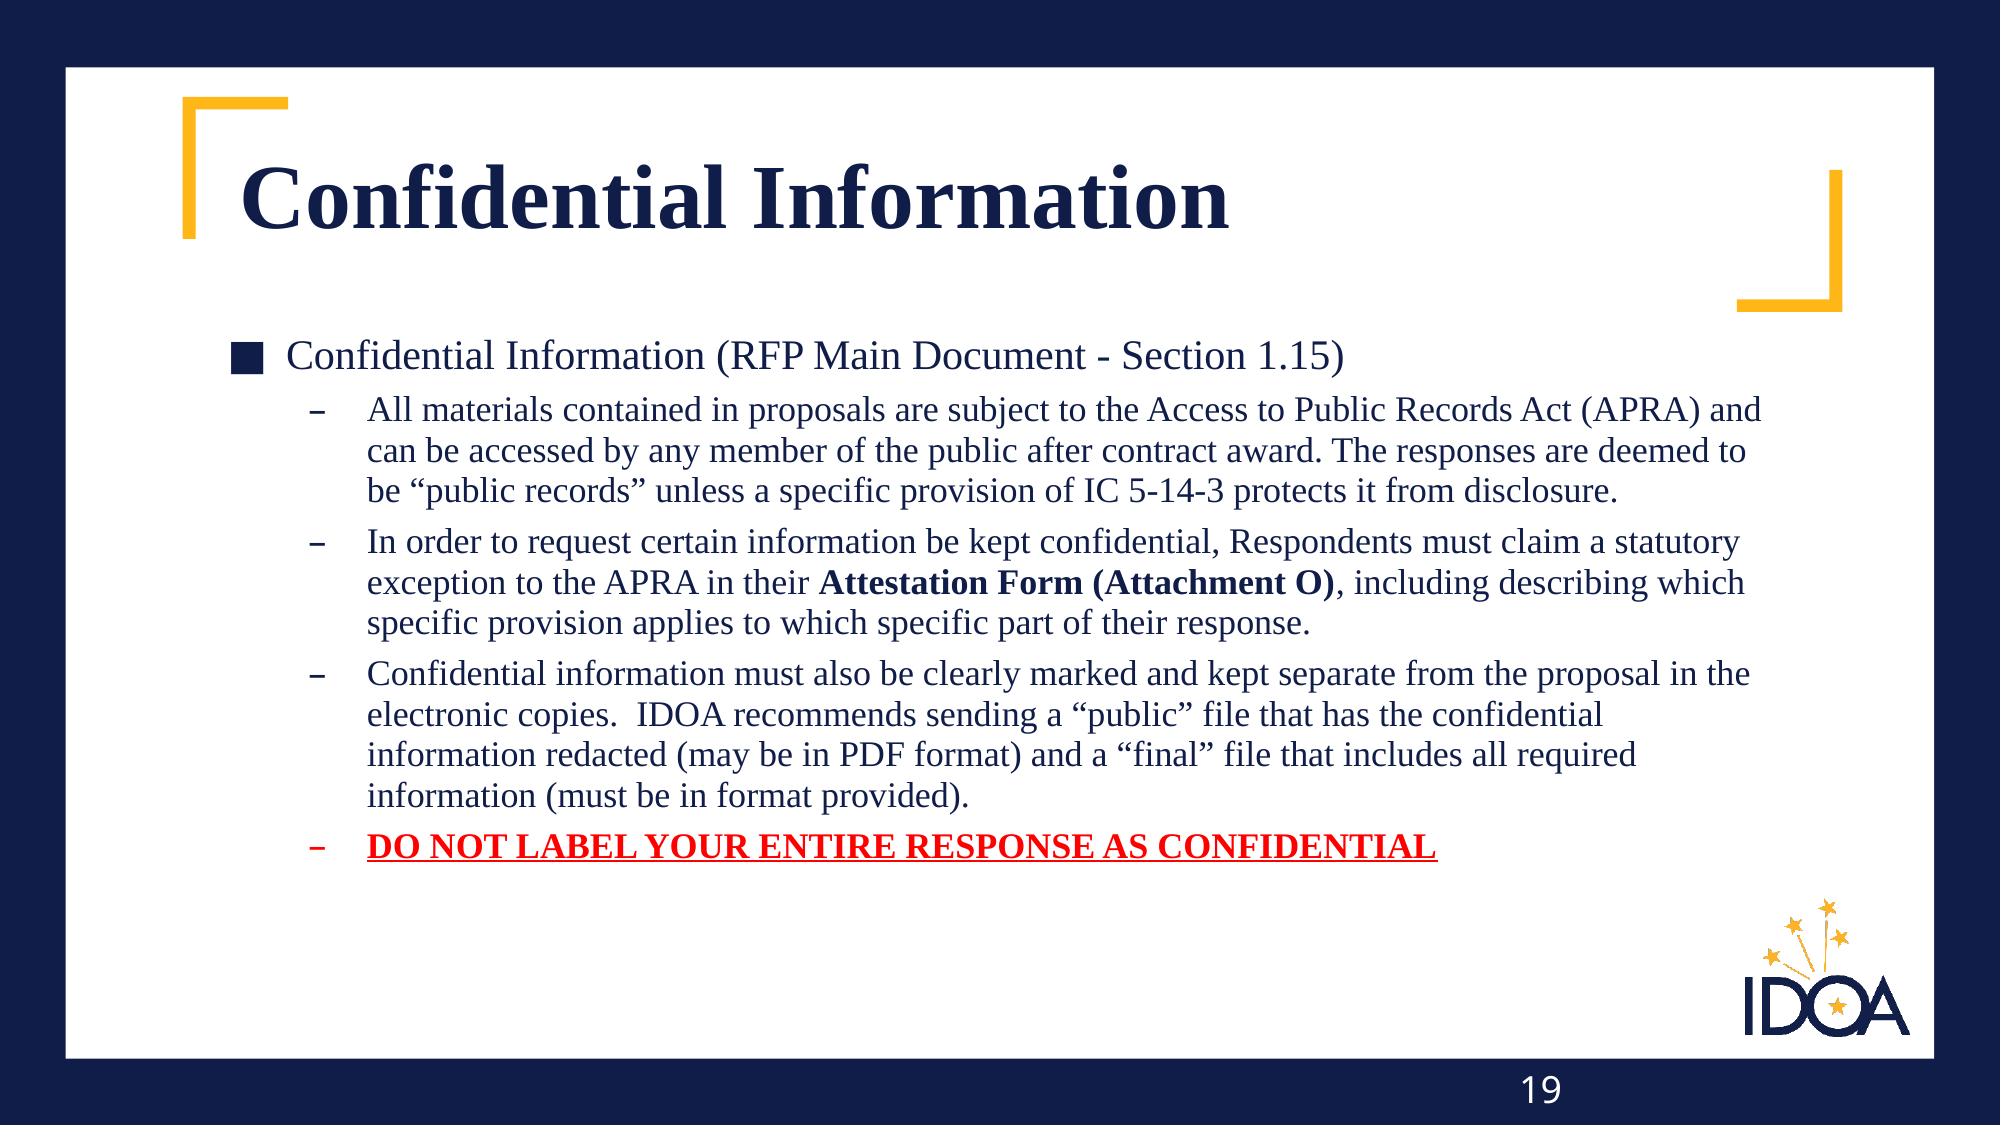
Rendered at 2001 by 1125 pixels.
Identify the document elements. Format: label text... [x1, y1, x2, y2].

picture [1702, 857, 1959, 1114]
title Confidential Information [225, 142, 1800, 279]
slide_number 19 [1504, 1058, 1767, 1125]
list Confidential Information (RFP Main Document - Section 1.15) All materials contained in proposals are subject to the Access to Public Records Act (APRA) and can be accessed by any member of the public after contract award. The responses are deemed to be “public records” unless a specific provision of IC 5-14-3 protects it from disclosure. In order to request certain information be kept confidential, Respondents must claim a statutory exception to the APRA in their Attestation Form (Attachment O), including describing which specific provision applies to which specific part of their response. Confidential information must also be clearly marked and kept separate from the proposal in the electronic copies. IDOA recommends sending a “public” file that has the confidential information redacted (may be in PDF format) and a “final” file that includes all required information (must be in format provided). DO NOT LABEL YOUR ENTIRE RESPONSE AS CONFIDENTIAL [212, 324, 1788, 921]
